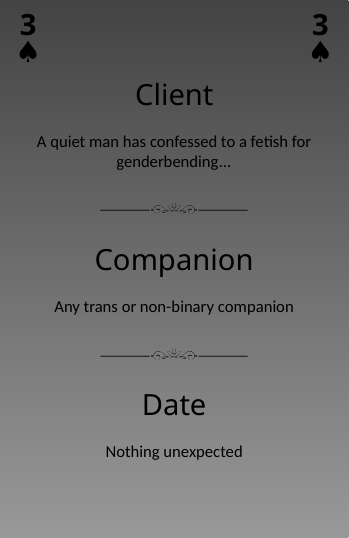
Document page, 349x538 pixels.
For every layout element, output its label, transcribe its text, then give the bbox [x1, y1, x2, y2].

text_box Client A quiet man has confessed to a fetish for genderbending... Companion Any trans or non-binary companion Date Nothing unexpected [0, 0, 349, 538]
picture [100, 170, 248, 245]
picture [100, 316, 248, 391]
